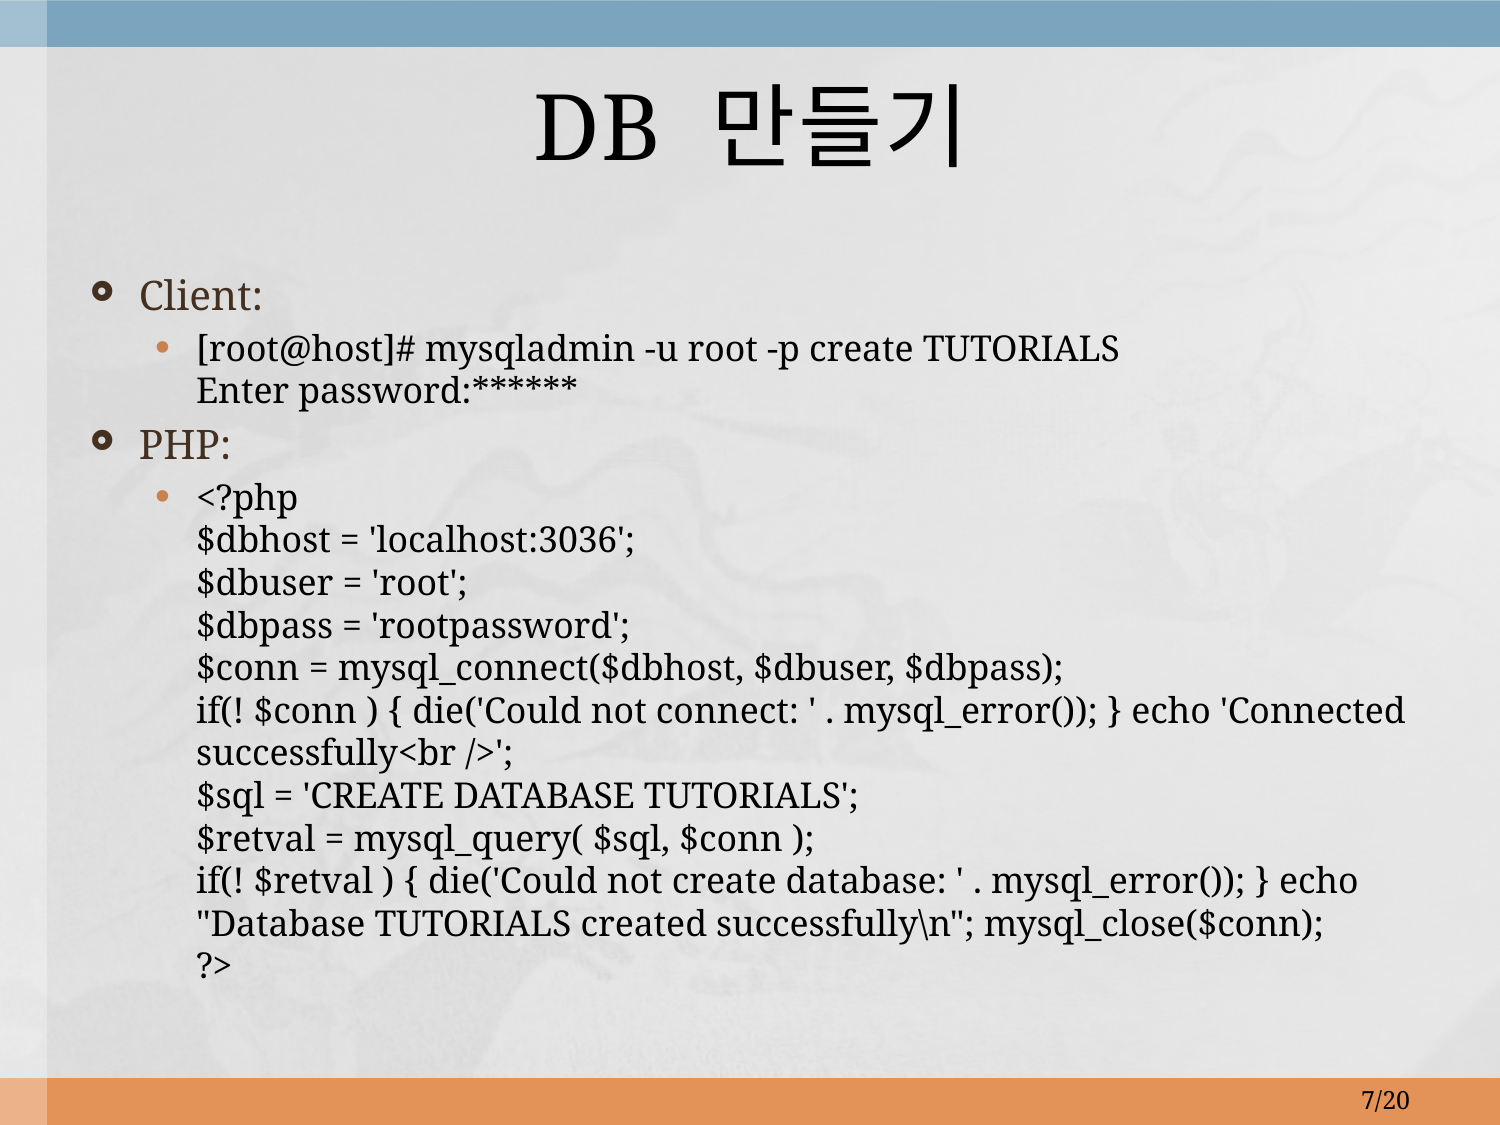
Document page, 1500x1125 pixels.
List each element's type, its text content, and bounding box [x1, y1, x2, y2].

slide_number 7/20 [1074, 1078, 1425, 1125]
list Client: [root@host]# mysqladmin -u root -p create TUTORIALS Enter password:****** PHP: <?php $dbhost = 'localhost:3036'; $dbuser = 'root'; $dbpass = 'rootpassword'; $conn = mysql_connect($dbhost, $dbuser, $dbpass); if(! $conn ) { die('Could not connect: ' . mysql_error()); } echo 'Connected successfully<br />'; $sql = 'CREATE DATABASE TUTORIALS'; $retval = mysql_query( $sql, $conn ); if(! $retval ) { die('Could not create database: ' . mysql_error()); } echo "Database TUTORIALS created successfully\n"; mysql_close($conn); ?> [75, 262, 1425, 1005]
title DB 만들기 [49, 46, 1454, 202]
